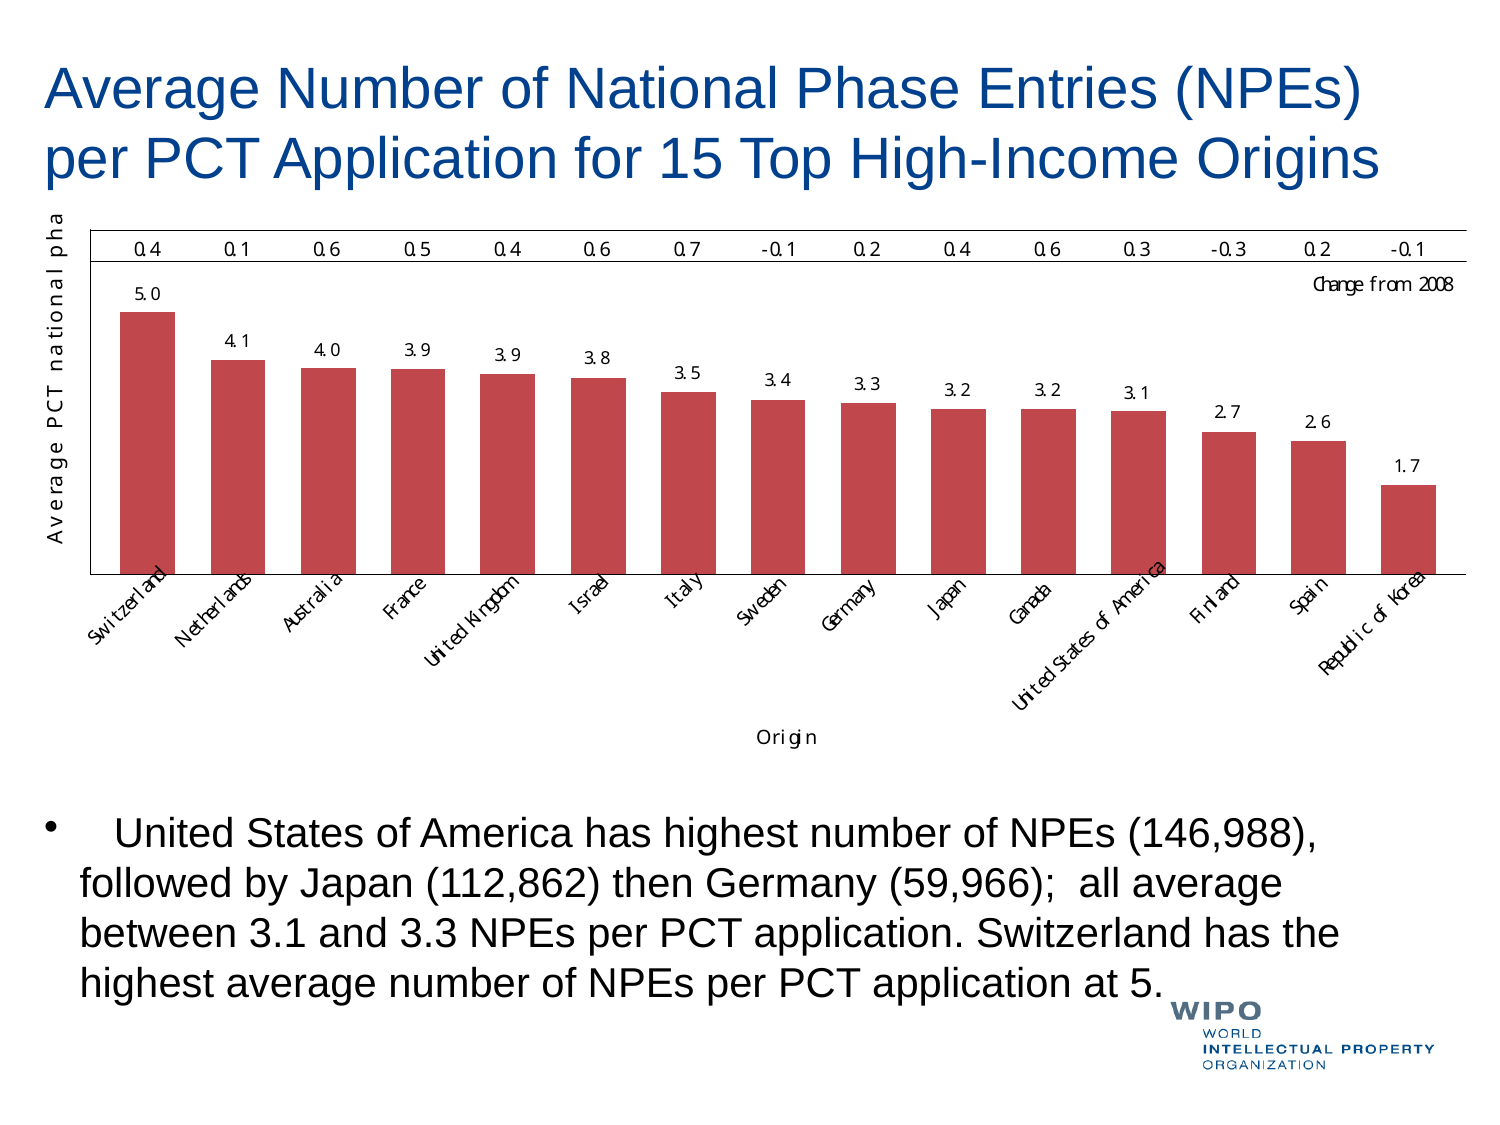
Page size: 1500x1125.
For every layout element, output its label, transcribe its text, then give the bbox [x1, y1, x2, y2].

title Average Number of National Phase Entries (NPEs) per PCT Application for 15 Top High-Income Origins [29, 42, 1424, 198]
text_box United States of America has highest number of NPEs (146,988), followed by Japan (112,862) then Germany (59,966); all average between 3.1 and 3.3 NPEs per PCT application. Switzerland has the highest average number of NPEs per PCT application at 5. [29, 798, 1437, 1014]
picture [0, 0, 1500, 1125]
